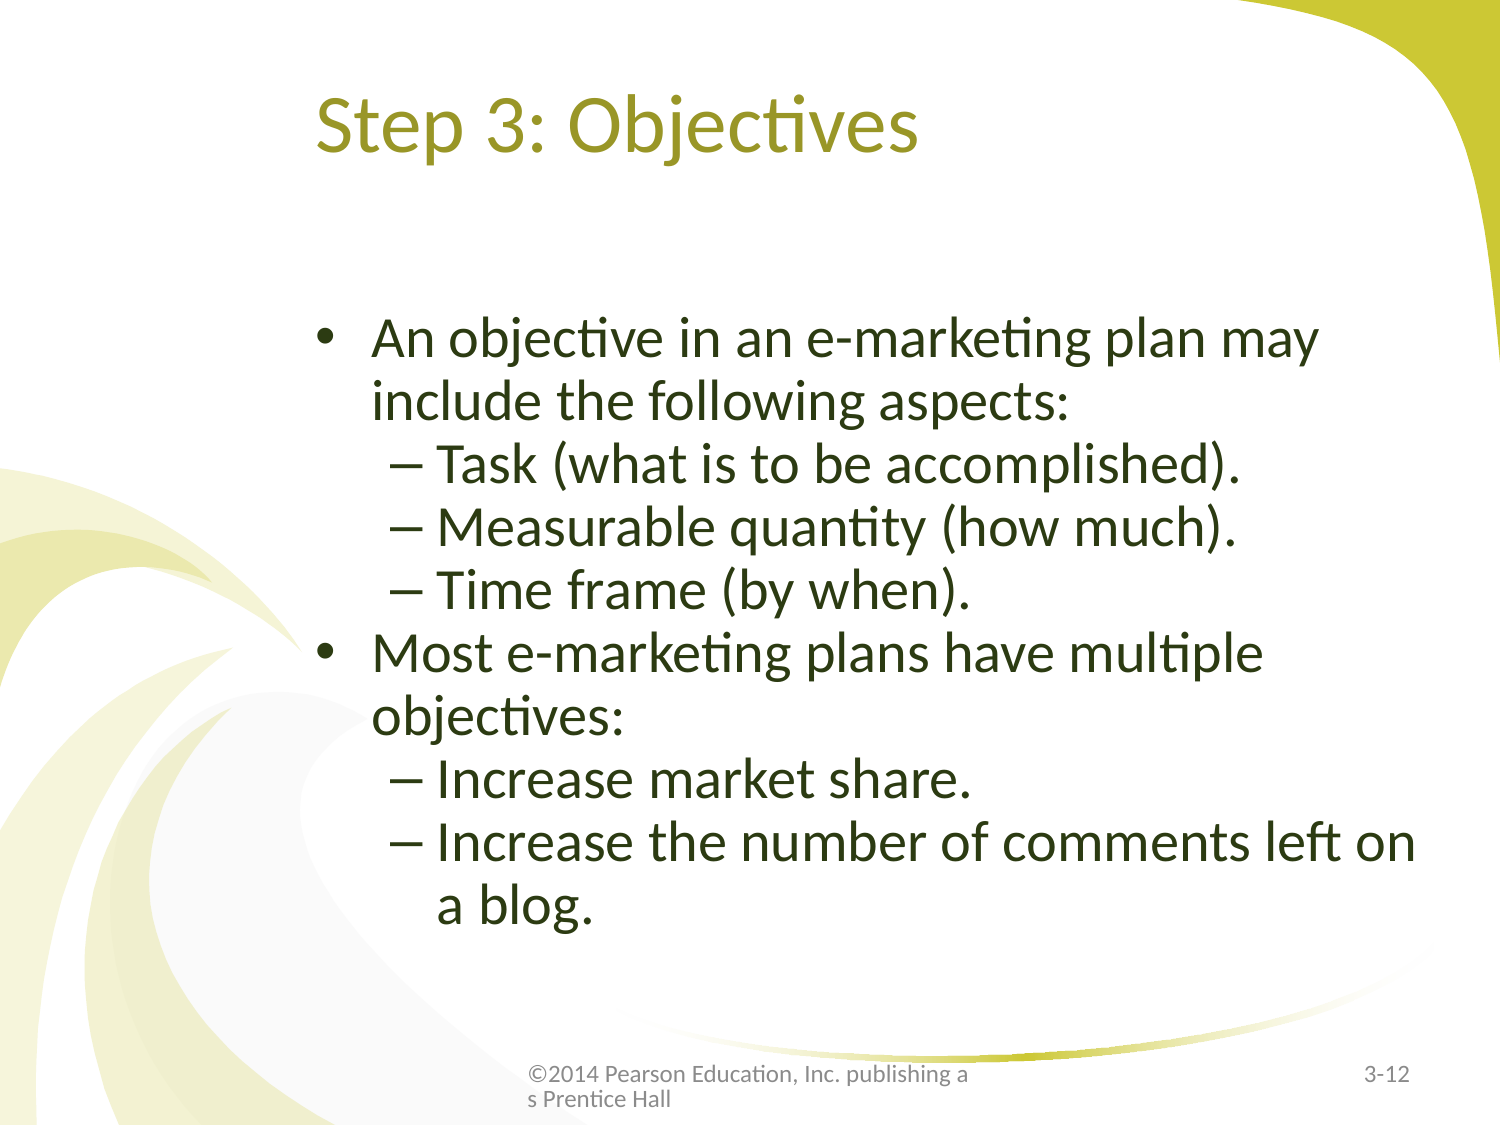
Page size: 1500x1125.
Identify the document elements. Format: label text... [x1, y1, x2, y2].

slide_number 3-12 [1074, 1042, 1425, 1103]
footer ©2014 Pearson Education, Inc. publishing as Prentice Hall [512, 1042, 988, 1103]
title Step 3: Objectives [300, 37, 1438, 200]
list An objective in an e-marketing plan may include the following aspects: Task (what is to be accomplished). Measurable quantity (how much). Time frame (by when). Most e-marketing plans have multiple objectives: Increase market share. Increase the number of comments left on a blog. [300, 299, 1463, 988]
